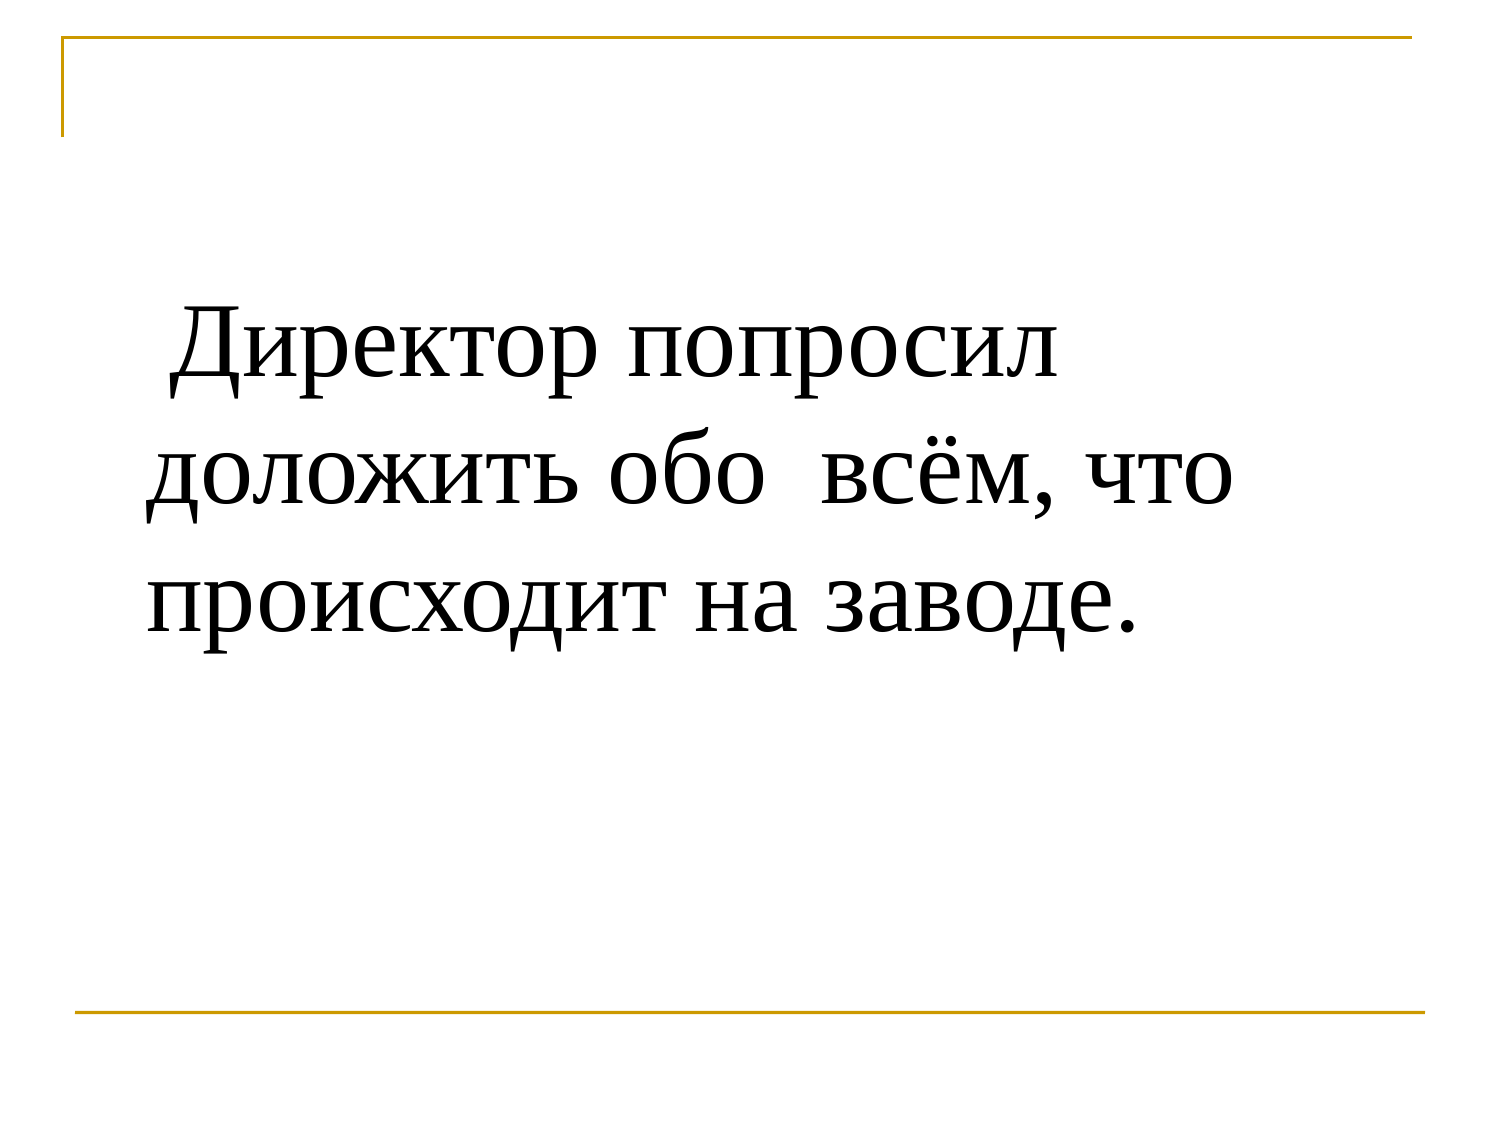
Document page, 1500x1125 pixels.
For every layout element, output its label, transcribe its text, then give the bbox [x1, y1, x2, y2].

list Директор попросил доложить обо всём, что происходит на заводе. [74, 262, 1426, 1006]
